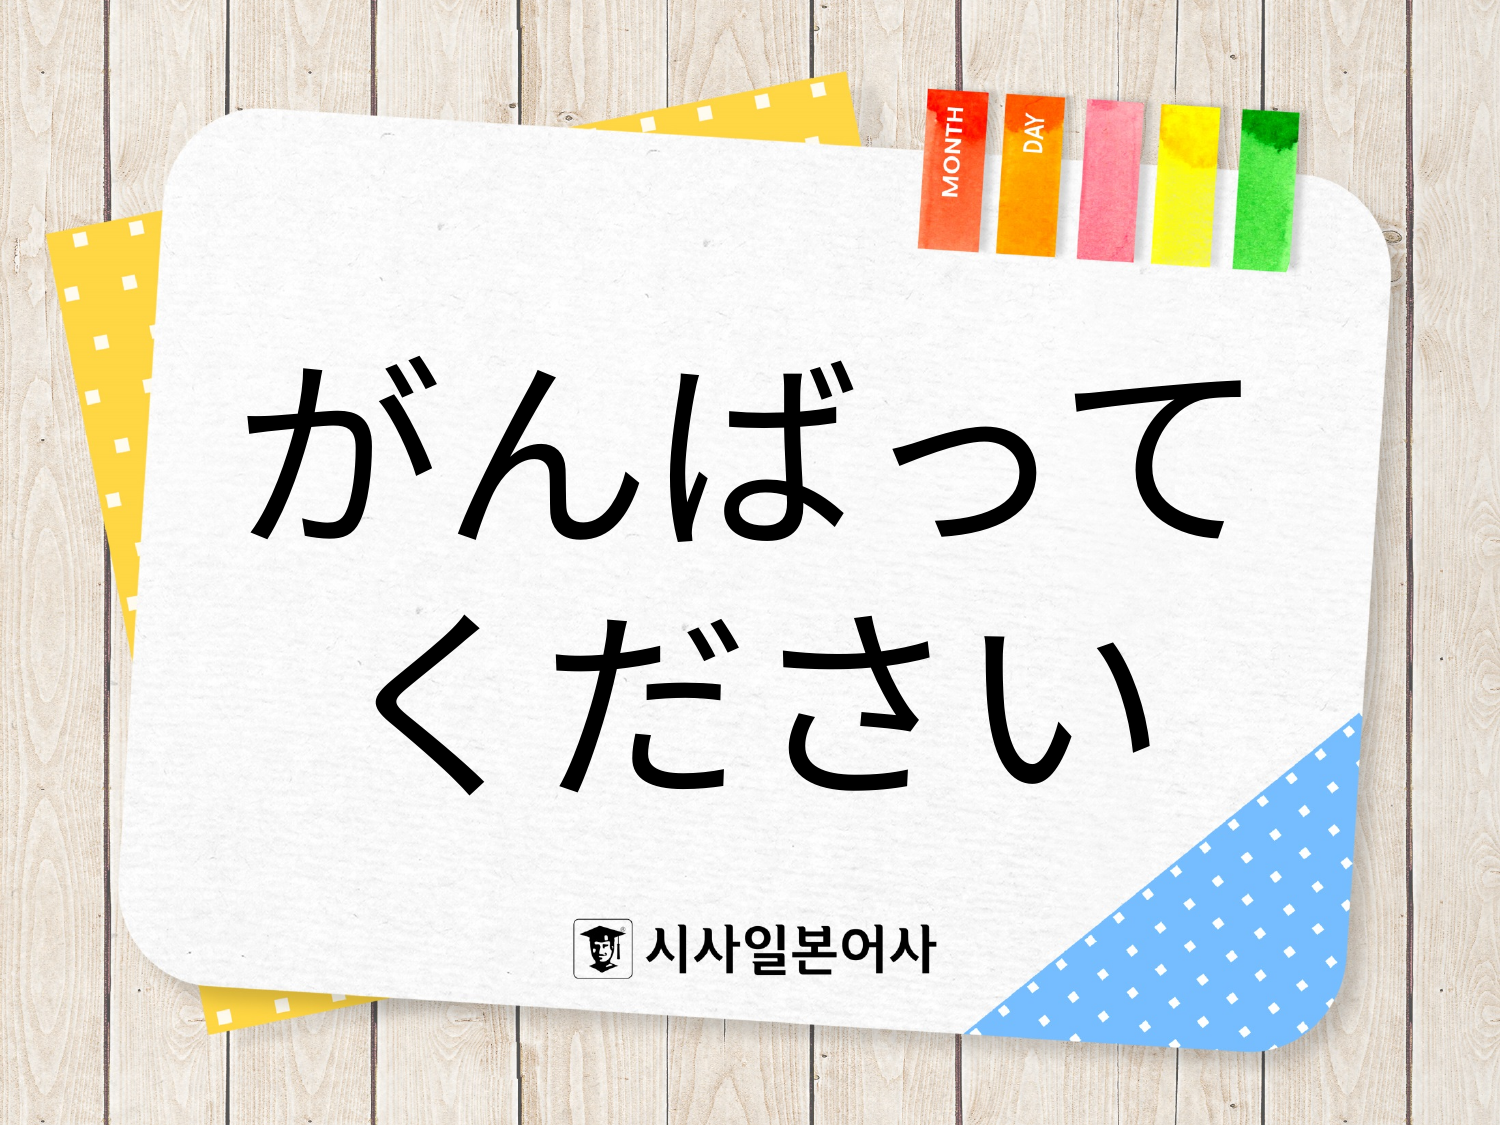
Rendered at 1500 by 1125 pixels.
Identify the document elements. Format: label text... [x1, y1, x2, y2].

picture [0, 0, 1500, 1125]
title がんばって ください [75, 338, 1425, 811]
